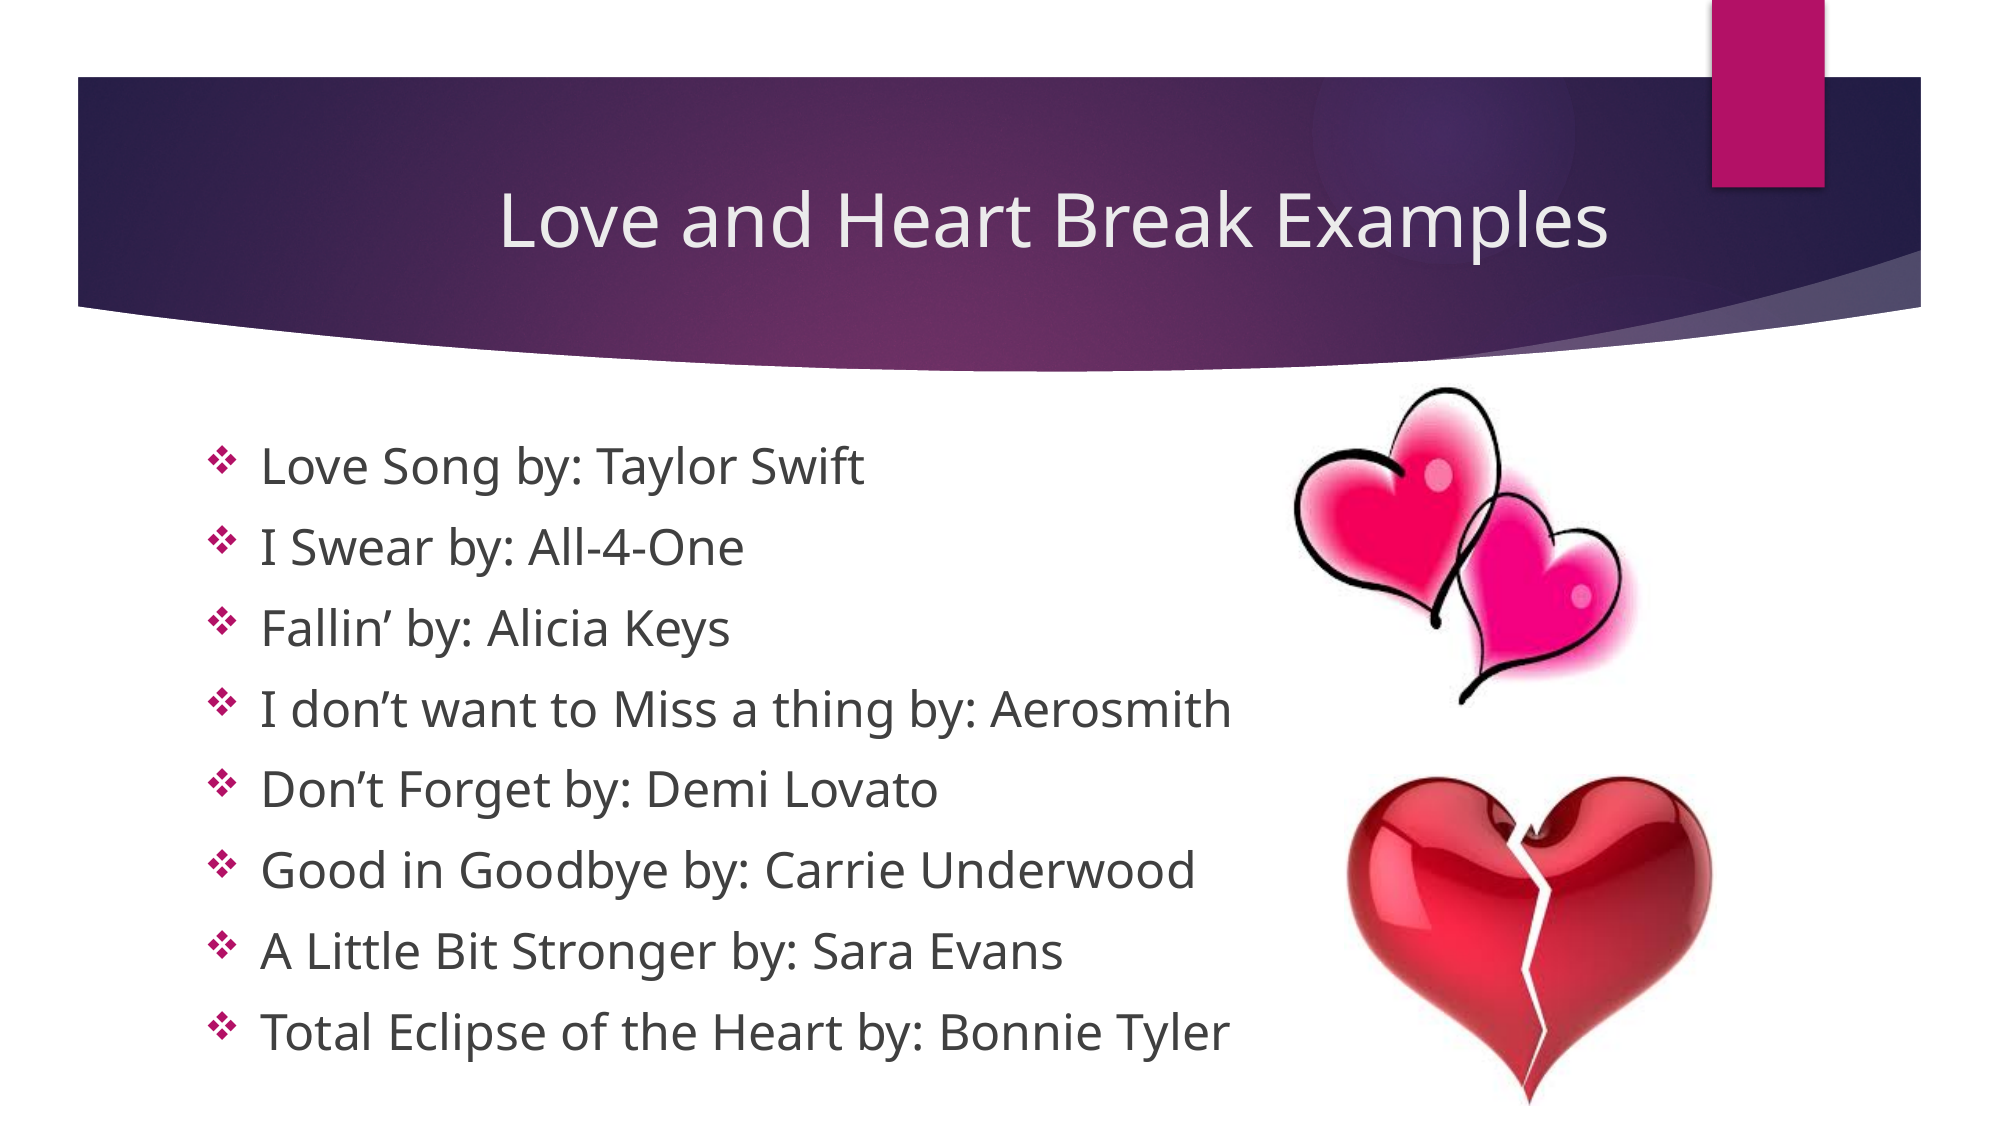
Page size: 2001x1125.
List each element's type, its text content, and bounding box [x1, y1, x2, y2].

title Love and Heart Break Examples [189, 159, 1627, 276]
list Love Song by: Taylor Swift I Swear by: All-4-One Fallin’ by: Alicia Keys I don’t want to Miss a thing by: Aerosmith Don’t Forget by: Demi Lovato Good in Goodbye by: Carrie Underwood A Little Bit Stronger by: Sara Evans Total Eclipse of the Heart by: Bonnie Tyler [189, 427, 1638, 988]
picture [1343, 774, 1717, 1106]
picture [1274, 383, 1657, 708]
